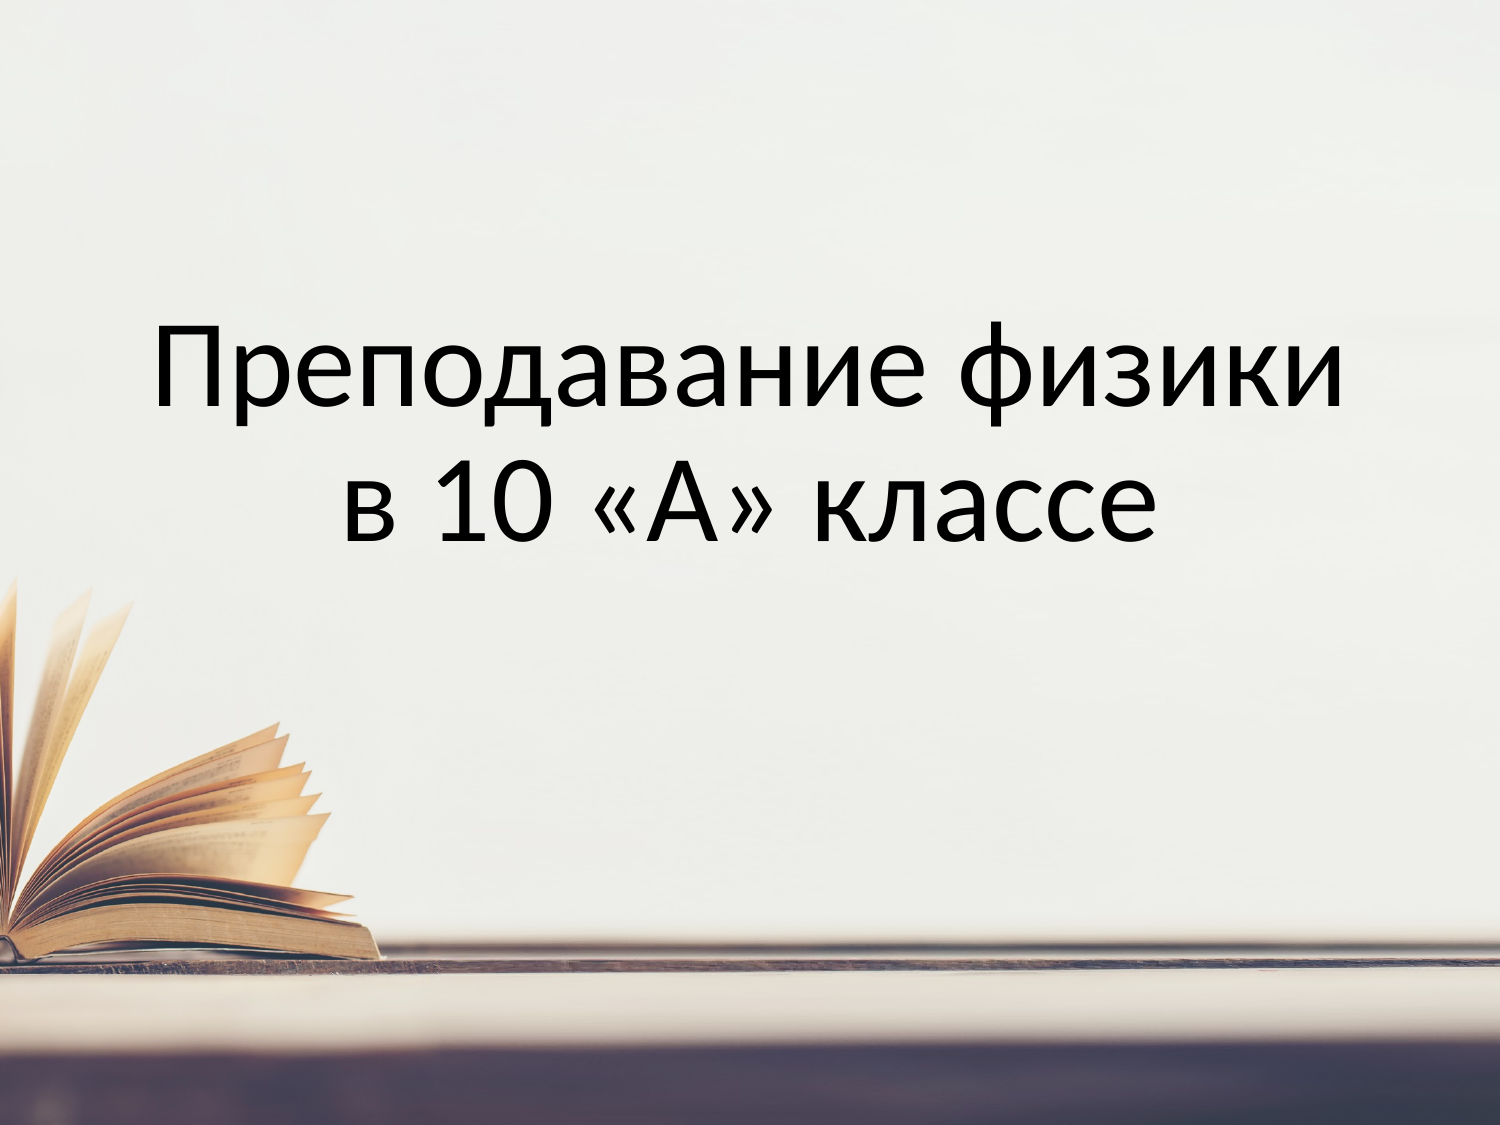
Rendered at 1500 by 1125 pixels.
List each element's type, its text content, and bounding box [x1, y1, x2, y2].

picture [0, 0, 1500, 1125]
title Преподавание физики в 10 «А» классе [112, 184, 1388, 576]
